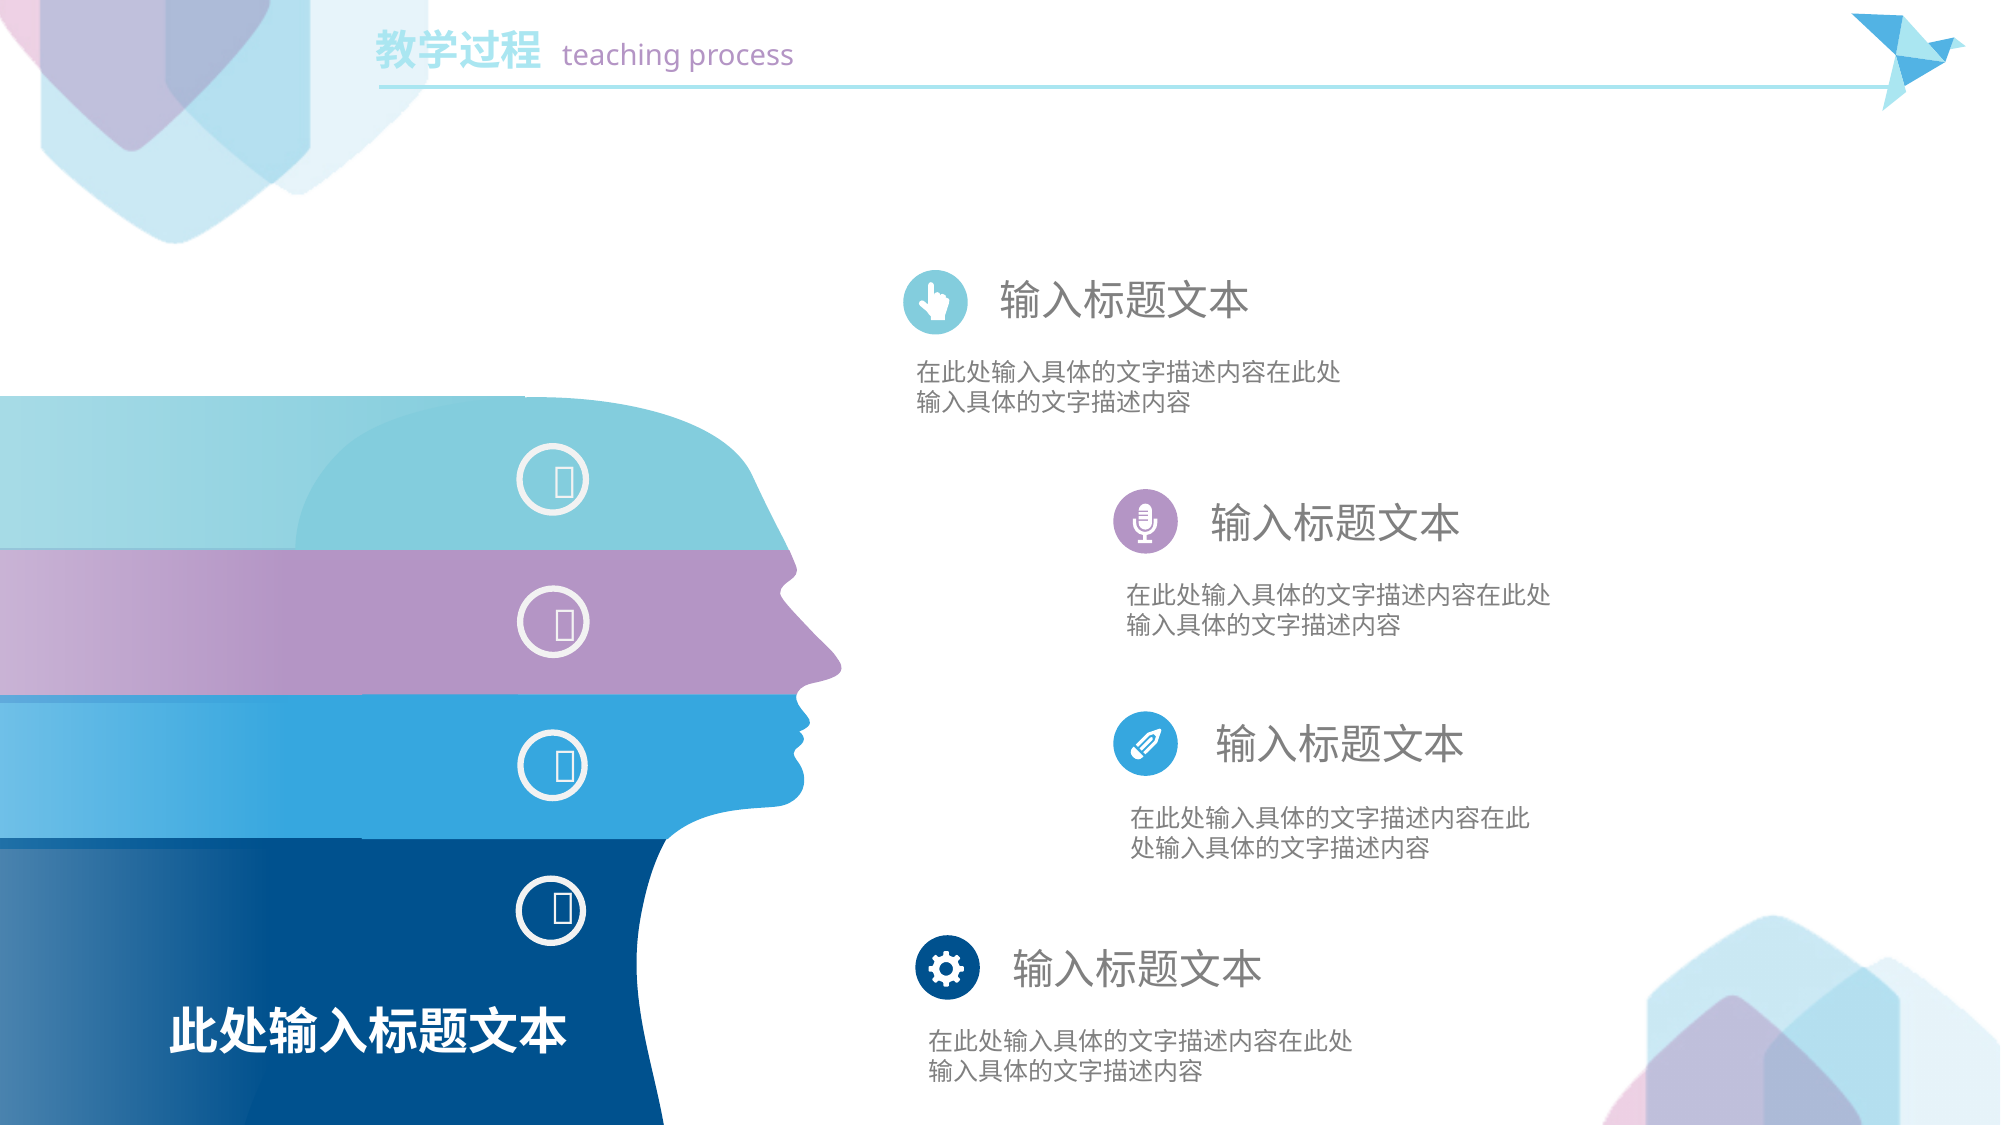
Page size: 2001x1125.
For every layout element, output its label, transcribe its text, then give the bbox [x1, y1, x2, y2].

text_box 在此处输入具体的文字描述内容在此处输入具体的文字描述内容 [1121, 573, 1579, 646]
text_box 输入标题文本 [1006, 936, 1236, 999]
text_box 在此处输入具体的文字描述内容在此处输入具体的文字描述内容 [1125, 797, 1541, 869]
picture [0, 0, 492, 319]
text_box 在此处输入具体的文字描述内容在此处输入具体的文字描述内容 [923, 1019, 1381, 1092]
text_box 在此处输入具体的文字描述内容在此处输入具体的文字描述内容 [911, 351, 1369, 423]
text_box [1113, 711, 1178, 776]
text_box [1113, 489, 1178, 554]
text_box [915, 935, 980, 1000]
picture [1604, 855, 2001, 1125]
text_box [903, 269, 968, 335]
text_box 输入标题文本 [1204, 490, 1434, 552]
text_box 输入标题文本 [1209, 712, 1439, 775]
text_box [518, 872, 583, 943]
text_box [519, 446, 586, 516]
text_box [0, 373, 848, 1125]
text_box 输入标题文本 [994, 268, 1224, 330]
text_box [520, 731, 585, 800]
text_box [520, 588, 587, 659]
